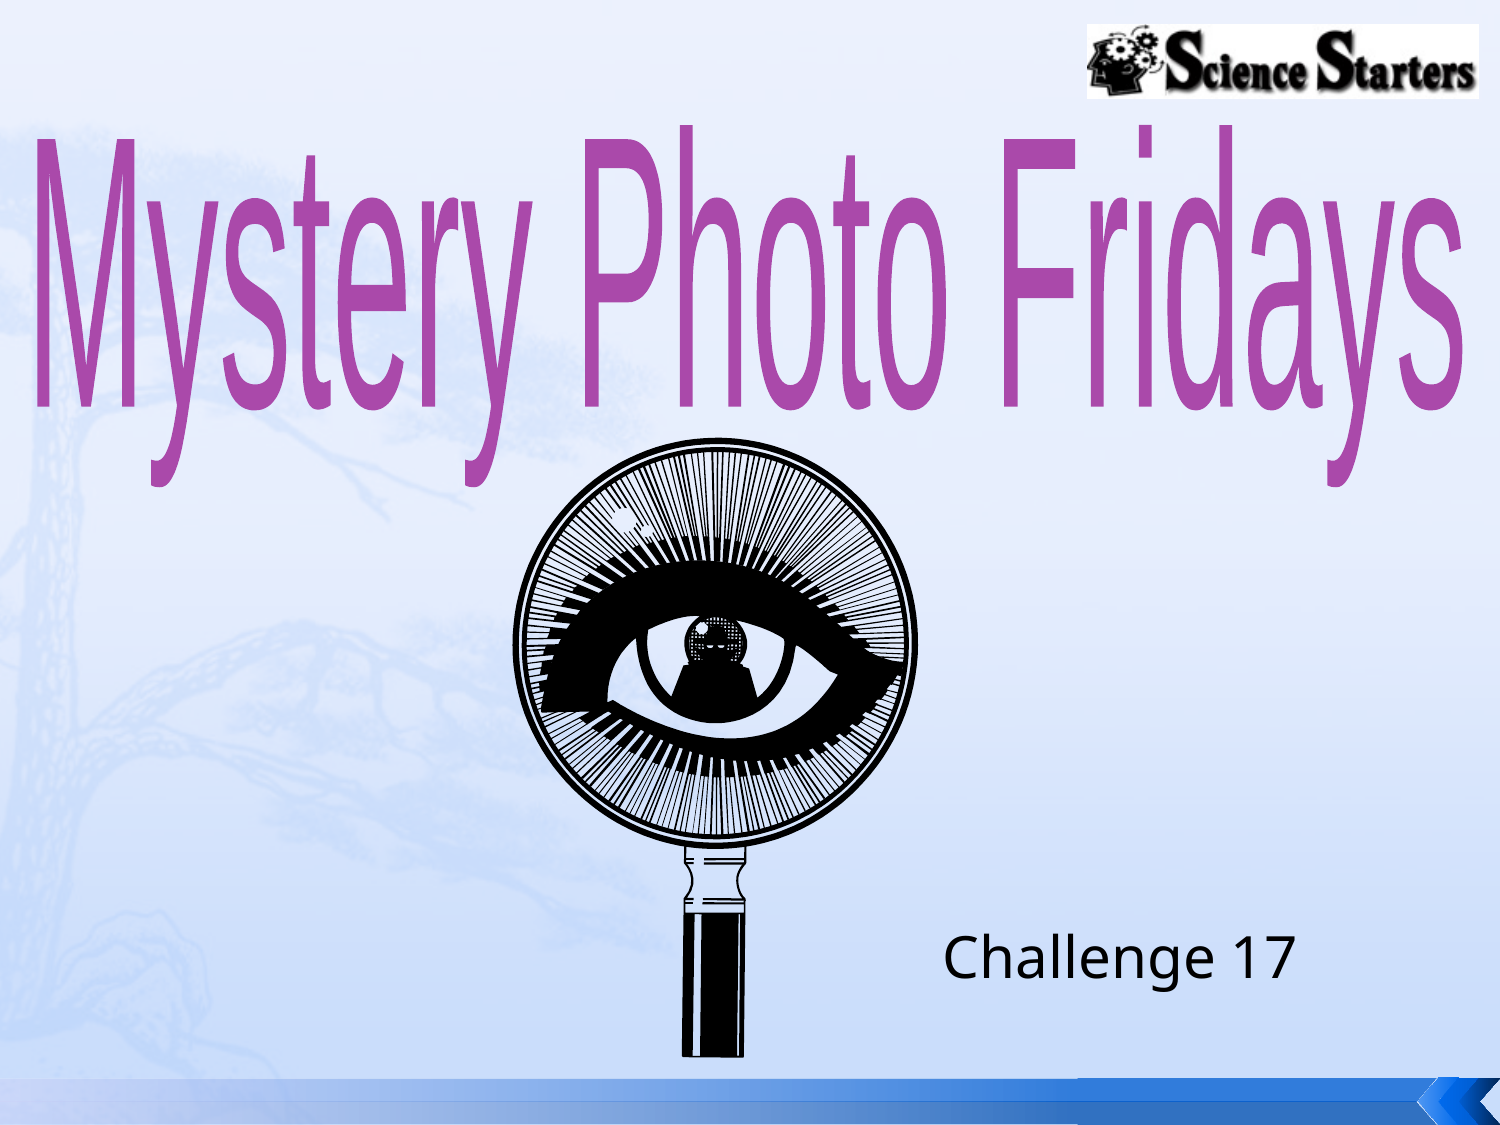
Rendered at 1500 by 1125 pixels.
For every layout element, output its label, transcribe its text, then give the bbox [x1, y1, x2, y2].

subtitle Challenge 17 [924, 912, 1313, 1026]
picture [511, 436, 920, 1059]
picture [1086, 24, 1479, 99]
